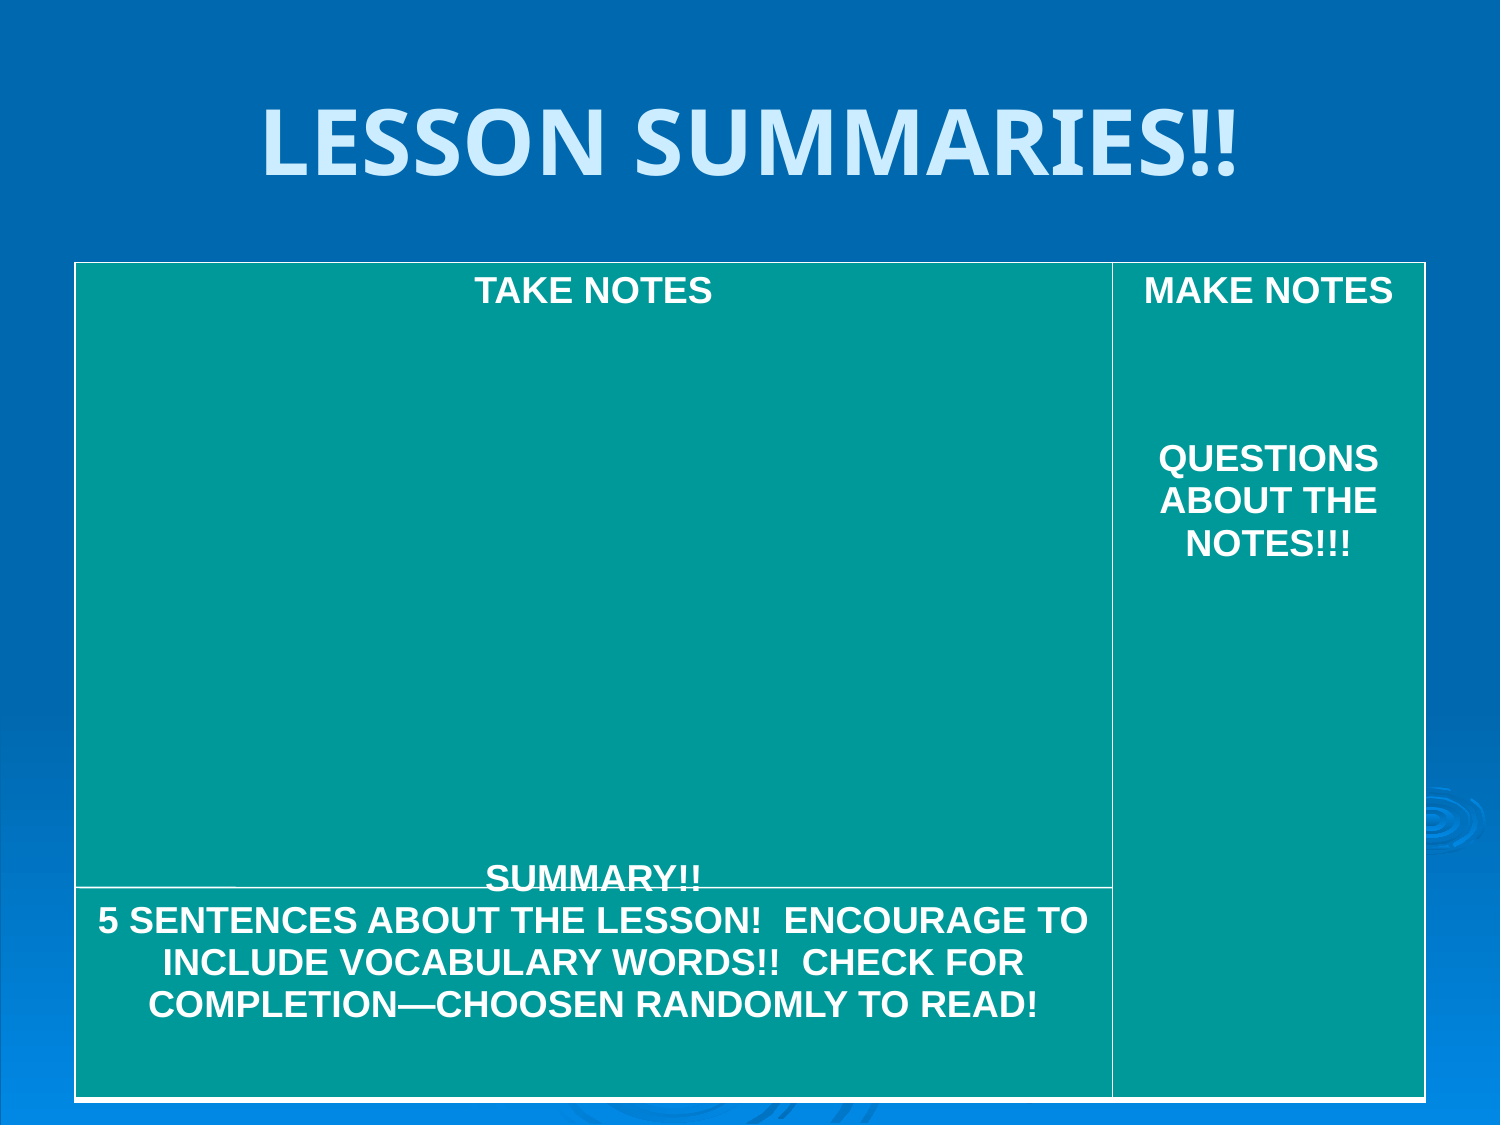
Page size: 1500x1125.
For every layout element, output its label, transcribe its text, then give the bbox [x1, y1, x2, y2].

table_header MAKE NOTES QUESTIONS ABOUT THE NOTES!!! [1113, 263, 1424, 1097]
title LESSON SUMMARIES!! [74, 45, 1426, 233]
table_header TAKE NOTES SUMMARY!! 5 SENTENCES ABOUT THE LESSON! ENCOURAGE TO INCLUDE VOCABULARY WORDS!! CHECK FOR COMPLETION—CHOOSEN RANDOMLY TO READ! [76, 263, 1112, 886]
table_header TAKE NOTES SUMMARY!! 5 SENTENCES ABOUT THE LESSON! ENCOURAGE TO INCLUDE VOCABULARY WORDS!! CHECK FOR COMPLETION—CHOOSEN RANDOMLY TO READ! [76, 894, 1112, 1097]
